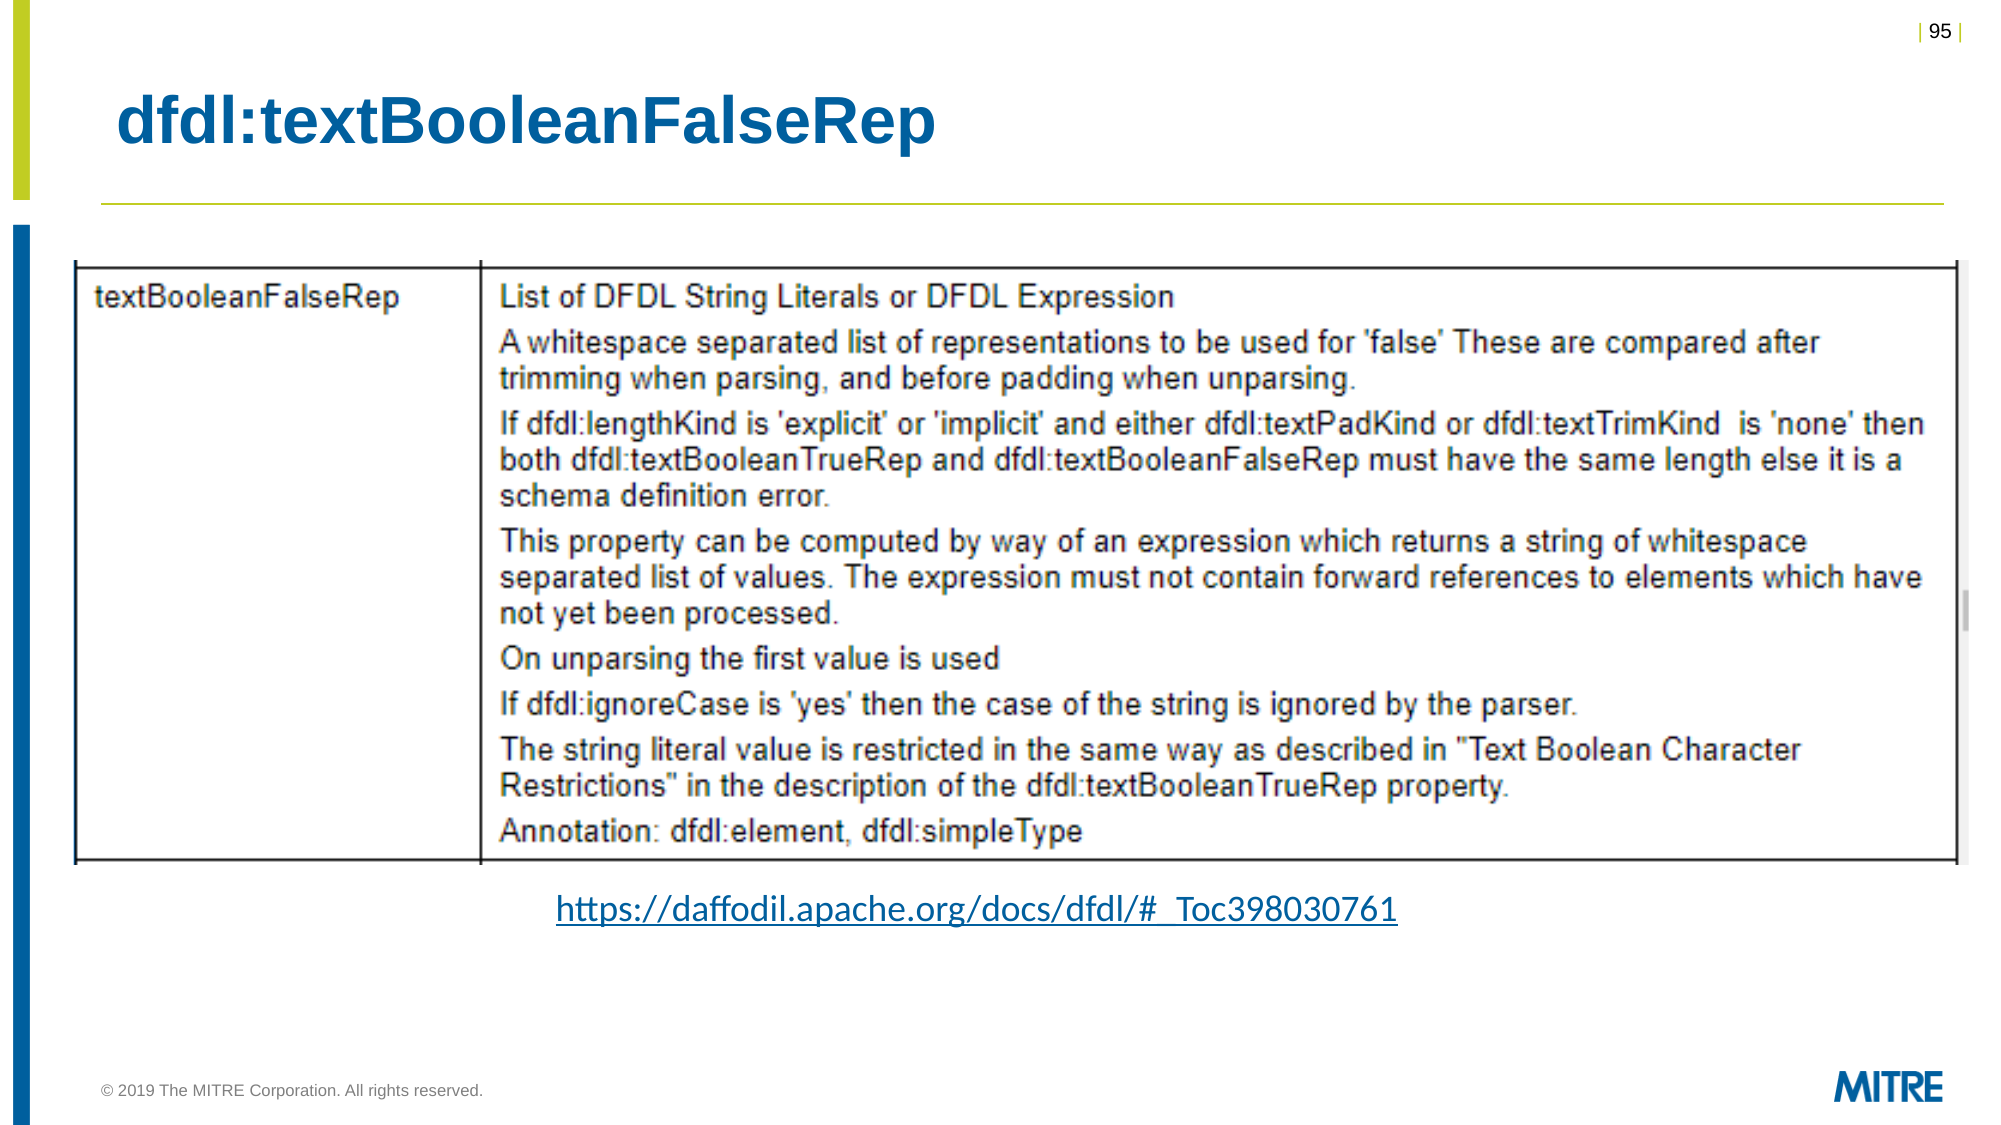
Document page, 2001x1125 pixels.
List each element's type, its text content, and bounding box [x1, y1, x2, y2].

footer © 2019 The MITRE Corporation. All rights reserved. [101, 1069, 1338, 1110]
title dfdl:textBooleanFalseRep [101, 60, 1945, 184]
picture [73, 260, 1969, 865]
text_box https://daffodil.apache.org/docs/dfdl/#_Toc398030761 [540, 876, 1414, 936]
picture [1834, 1068, 1945, 1109]
